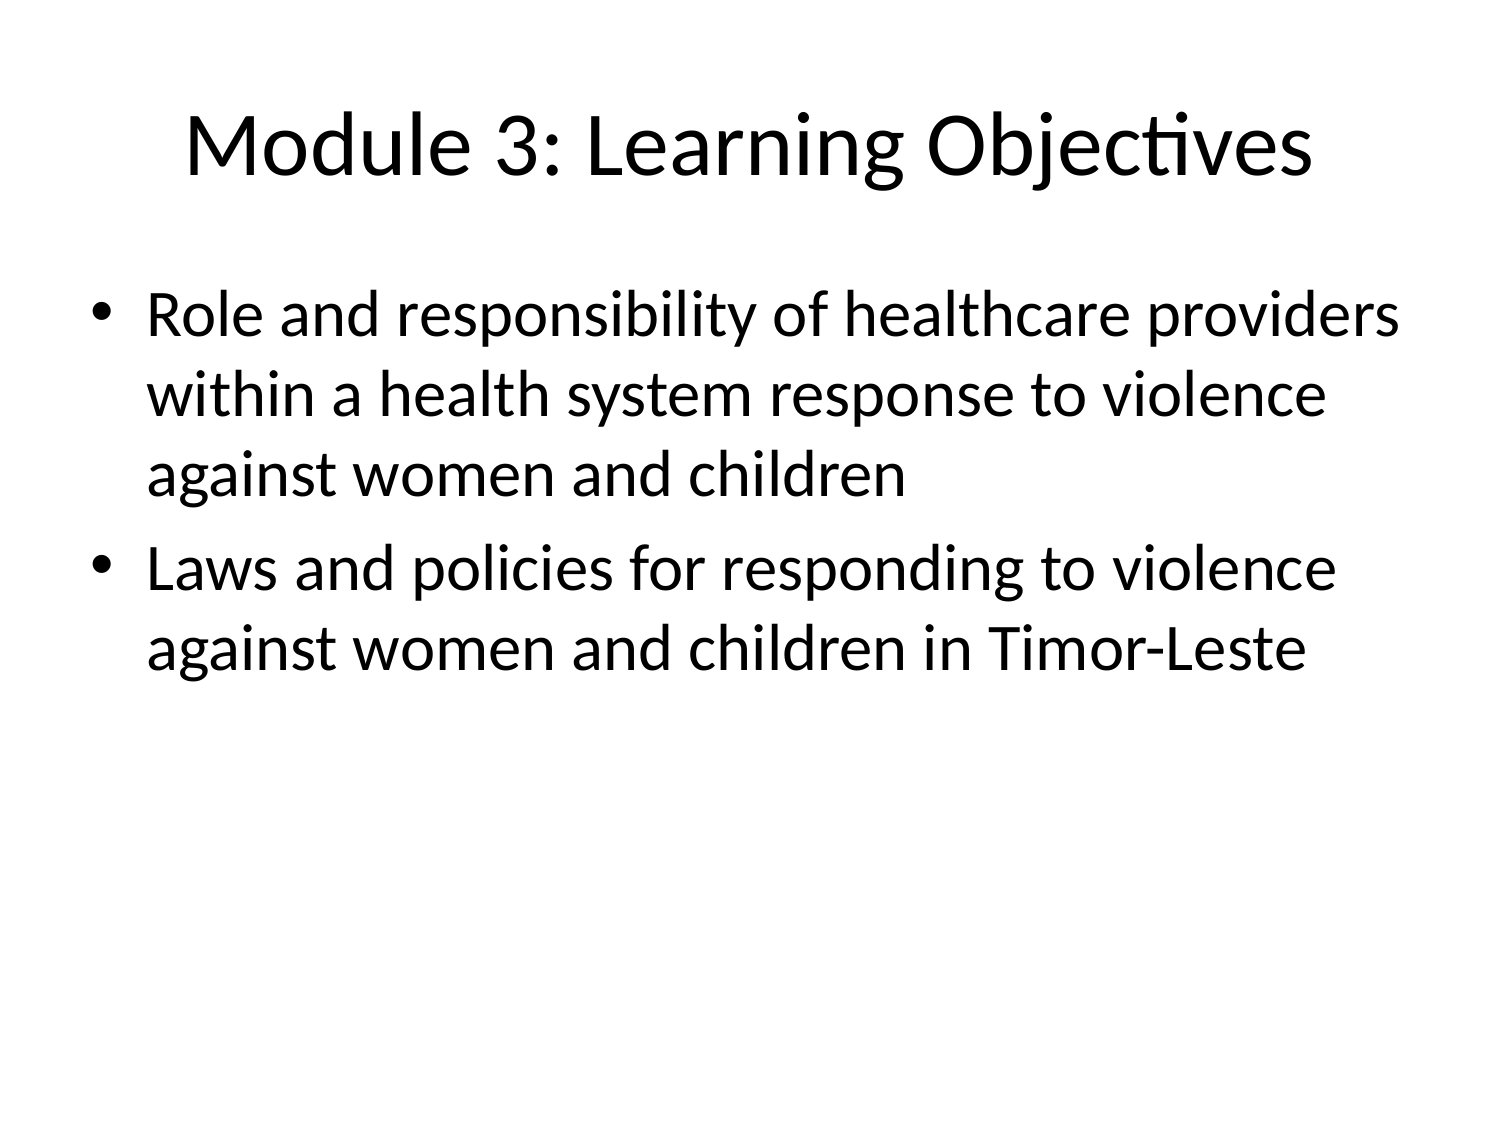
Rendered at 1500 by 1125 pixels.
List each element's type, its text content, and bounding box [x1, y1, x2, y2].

list Role and responsibility of healthcare providers within a health system response to violence against women and children Laws and policies for responding to violence against women and children in Timor-Leste [75, 262, 1425, 1005]
title Module 3: Learning Objectives [75, 45, 1425, 233]
